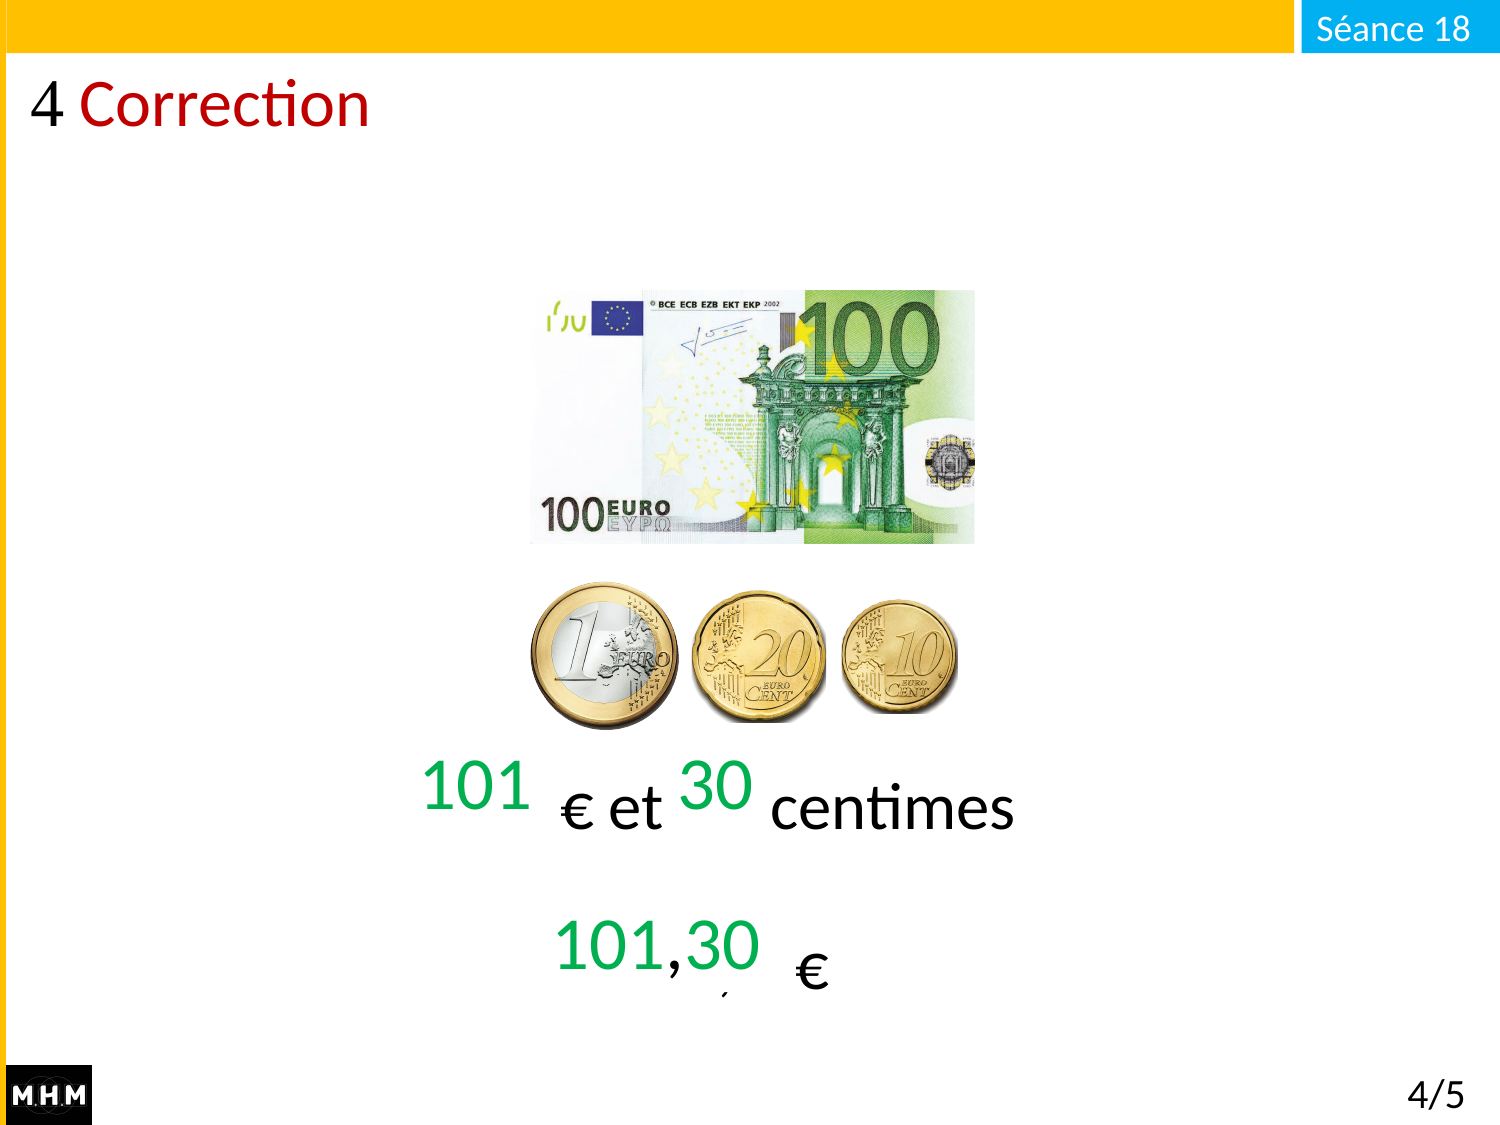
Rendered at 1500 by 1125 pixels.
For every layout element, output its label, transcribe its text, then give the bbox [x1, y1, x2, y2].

picture [530, 290, 975, 544]
text_box 30 [661, 727, 770, 833]
picture [841, 598, 958, 714]
list 4/5 [1373, 1064, 1500, 1125]
picture [6, 1065, 92, 1125]
picture [691, 590, 827, 723]
picture [530, 581, 680, 731]
title  Correction [14, 60, 1391, 150]
text_box 101 [402, 727, 550, 833]
text_box … € et … centimes …,… € [392, 675, 1108, 1011]
text_box 101,30 [530, 887, 783, 993]
